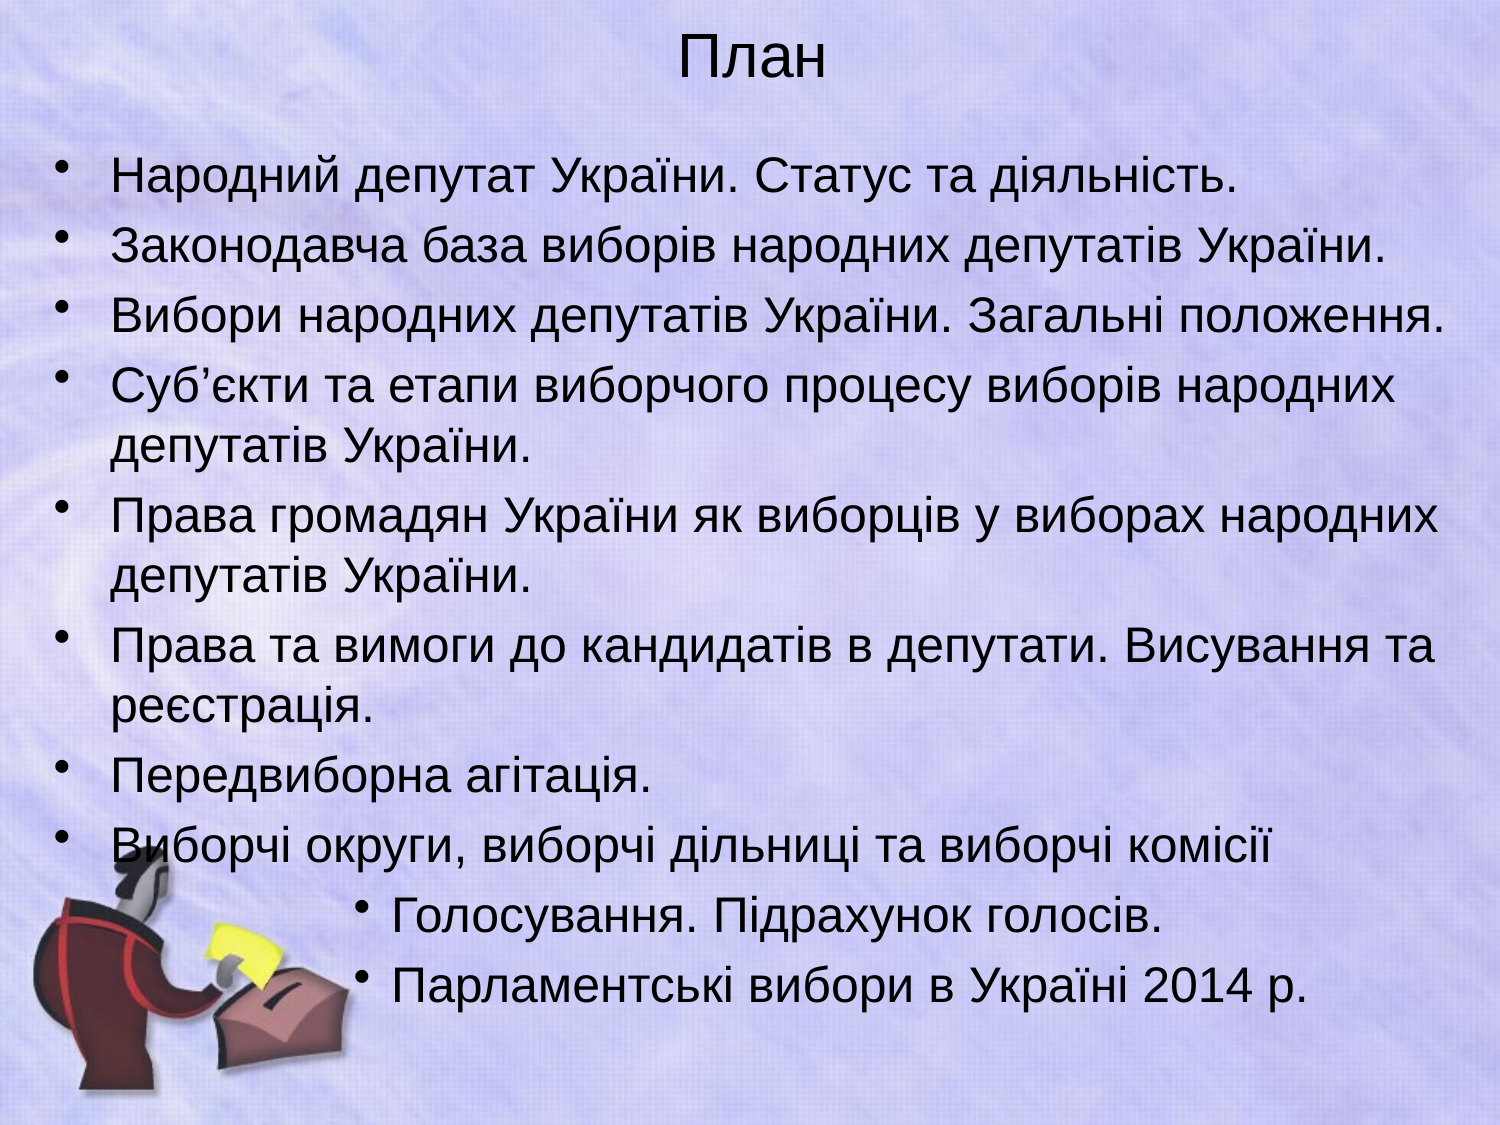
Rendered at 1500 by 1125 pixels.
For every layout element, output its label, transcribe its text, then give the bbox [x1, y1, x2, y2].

list Народний депутат України. Статус та діяльність. Законодавча база виборів народних депутатів України. Вибори народних депутатів України. Загальні положення. Суб’єкти та етапи виборчого процесу виборів народних депутатів України. Права громадян України як виборців у виборах народних депутатів України. Права та вимоги до кандидатів в депутати. Висування та реєстрація. Передвиборна агітація. Виборчі округи, виборчі дільниці та виборчі комісії Голосування. Підрахунок голосів. Парламентські вибори в Україні 2014 р. [38, 135, 1480, 1006]
picture [0, 0, 1500, 1125]
title План [32, 0, 1474, 98]
